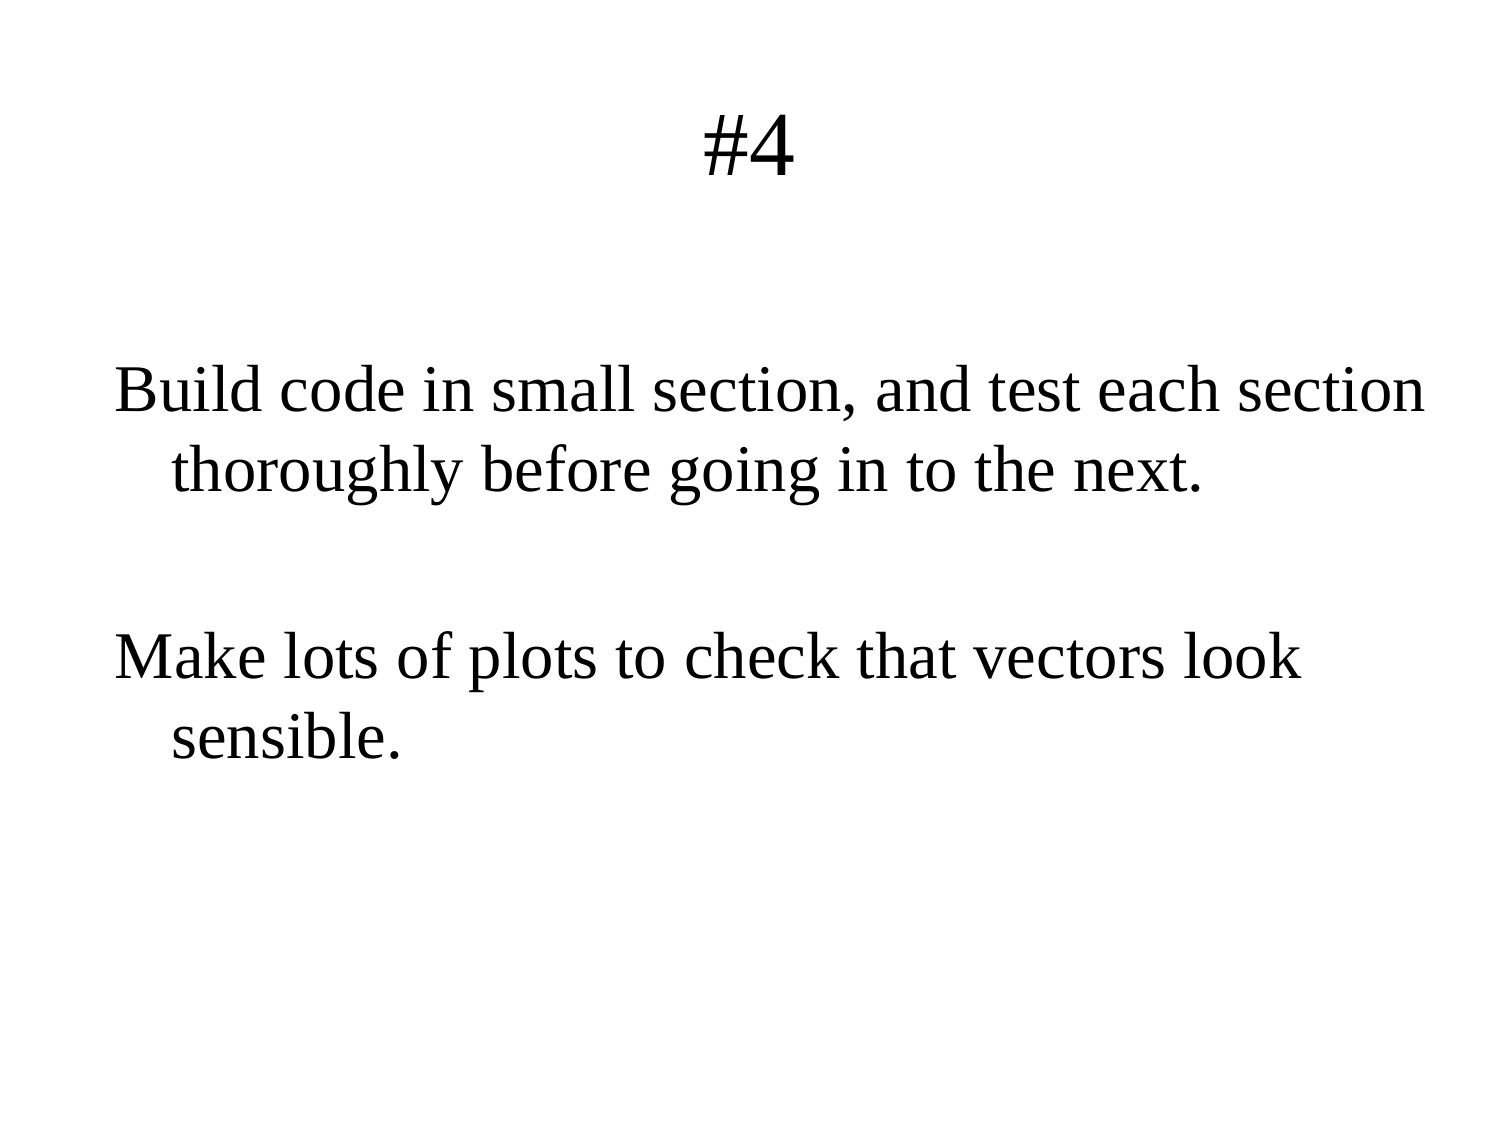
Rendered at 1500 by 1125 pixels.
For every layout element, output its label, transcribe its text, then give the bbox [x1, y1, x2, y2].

title #4 [75, 45, 1425, 233]
list Build code in small section, and test each section thoroughly before going in to the next. Make lots of plots to check that vectors look sensible. [99, 337, 1450, 838]
